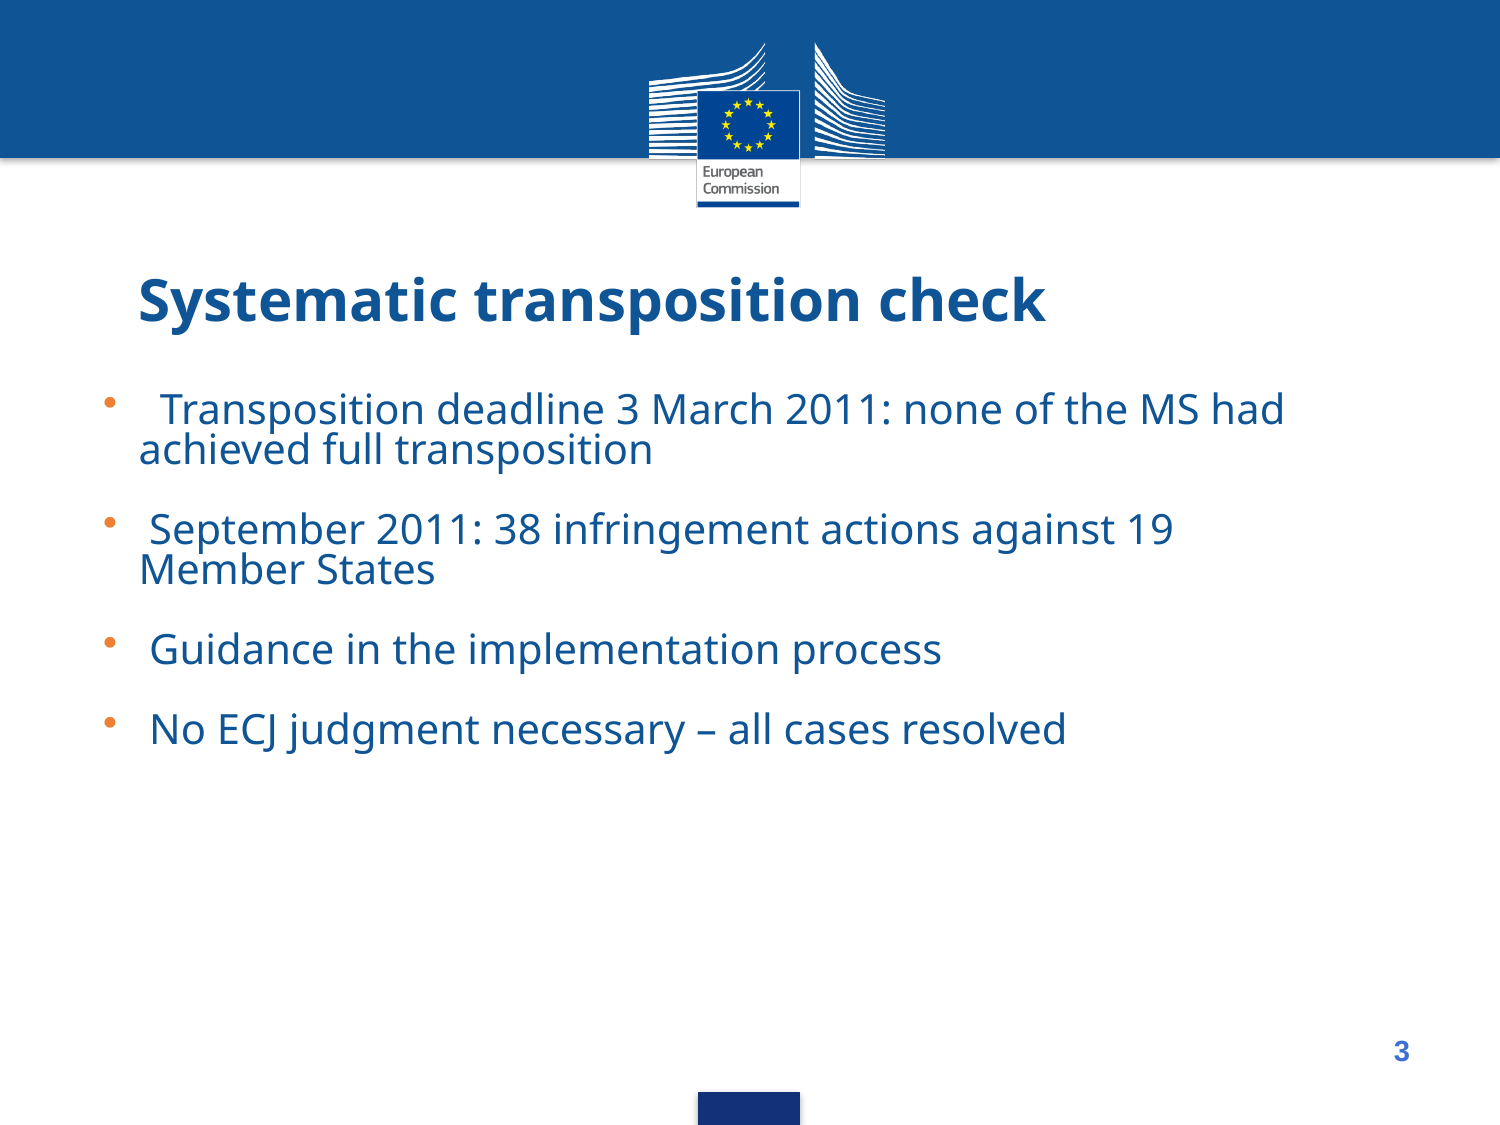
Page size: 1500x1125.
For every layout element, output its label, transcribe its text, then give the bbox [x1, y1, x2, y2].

slide_number 3 [1074, 1024, 1425, 1103]
text_box Transposition deadline 3 March 2011: none of the MS had achieved full transposition September 2011: 38 infringement actions against 19 Member States Guidance in the implementation process No ECJ judgment necessary – all cases resolved [64, 385, 1353, 840]
picture [649, 42, 885, 208]
text_box Systematic transposition check [64, 255, 1424, 341]
